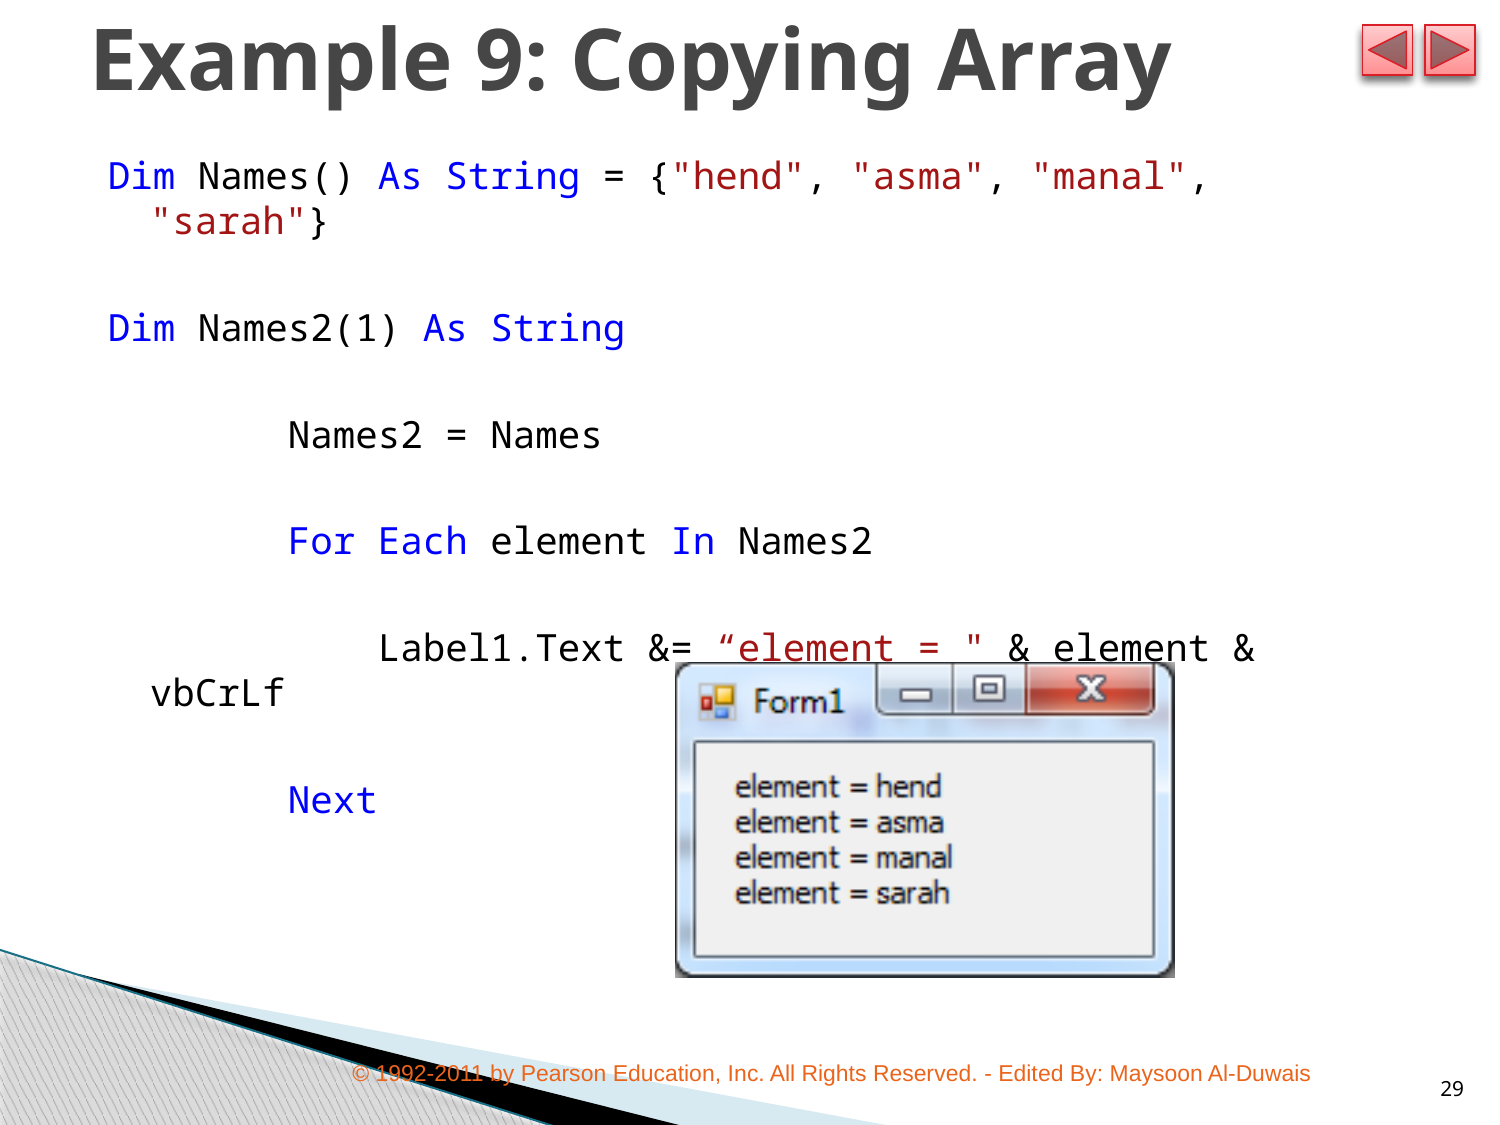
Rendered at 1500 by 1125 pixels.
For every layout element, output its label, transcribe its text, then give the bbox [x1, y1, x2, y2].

picture [674, 662, 1176, 978]
list Dim Names() As String = {"hend", "asma", "manal", "sarah"} Dim Names2(1) As String Names2 = Names For Each element In Names2 Label1.Text &= “element = " & element & vbCrLf Next [74, 144, 1426, 888]
title Example 9: Copying Array [75, 0, 1425, 150]
footer © 1992-2011 by Pearson Education, Inc. All Rights Reserved. - Edited By: Maysoon Al-Duwais [337, 1051, 1413, 1112]
slide_number 29 [1418, 1051, 1479, 1112]
